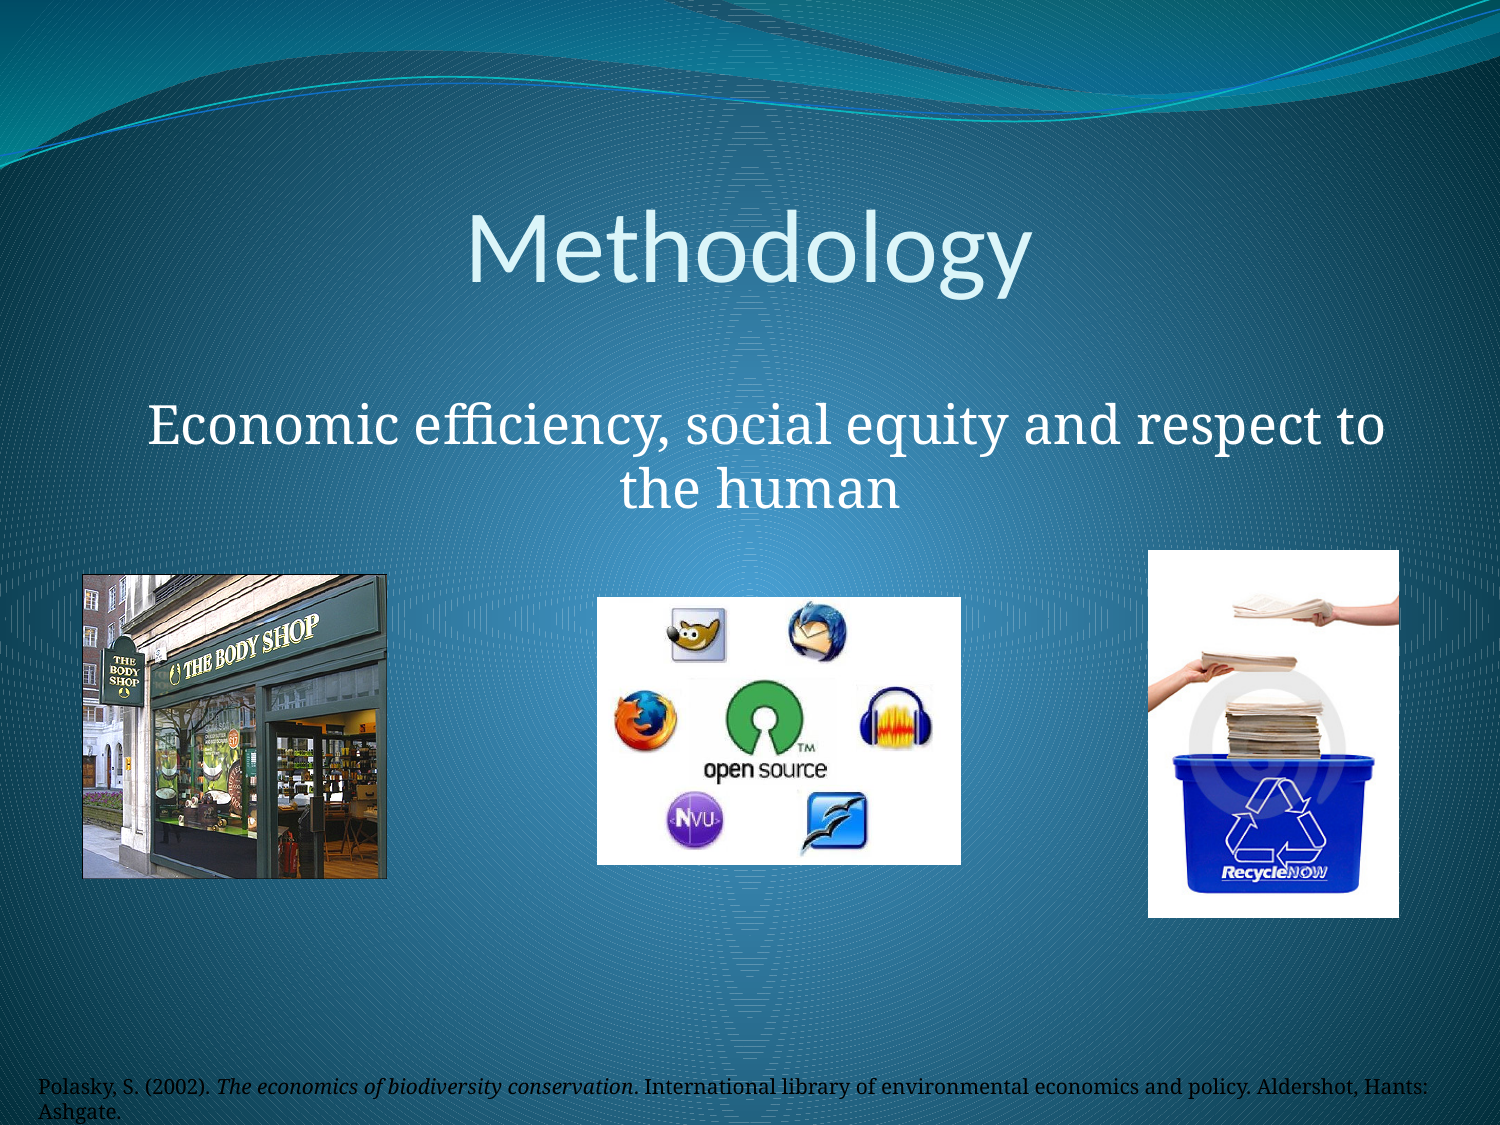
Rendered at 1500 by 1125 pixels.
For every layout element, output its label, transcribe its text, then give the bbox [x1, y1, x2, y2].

list Economic efficiency, social equity and respect to the human [70, 382, 1421, 1066]
title Methodology [75, 115, 1425, 303]
picture [1148, 550, 1399, 919]
picture [81, 573, 387, 880]
picture [597, 597, 962, 866]
text_box Polasky, S. (2002). The economics of biodiversity conservation. International library of environmental economics and policy. Aldershot, Hants: Ashgate. [23, 1066, 1500, 1125]
